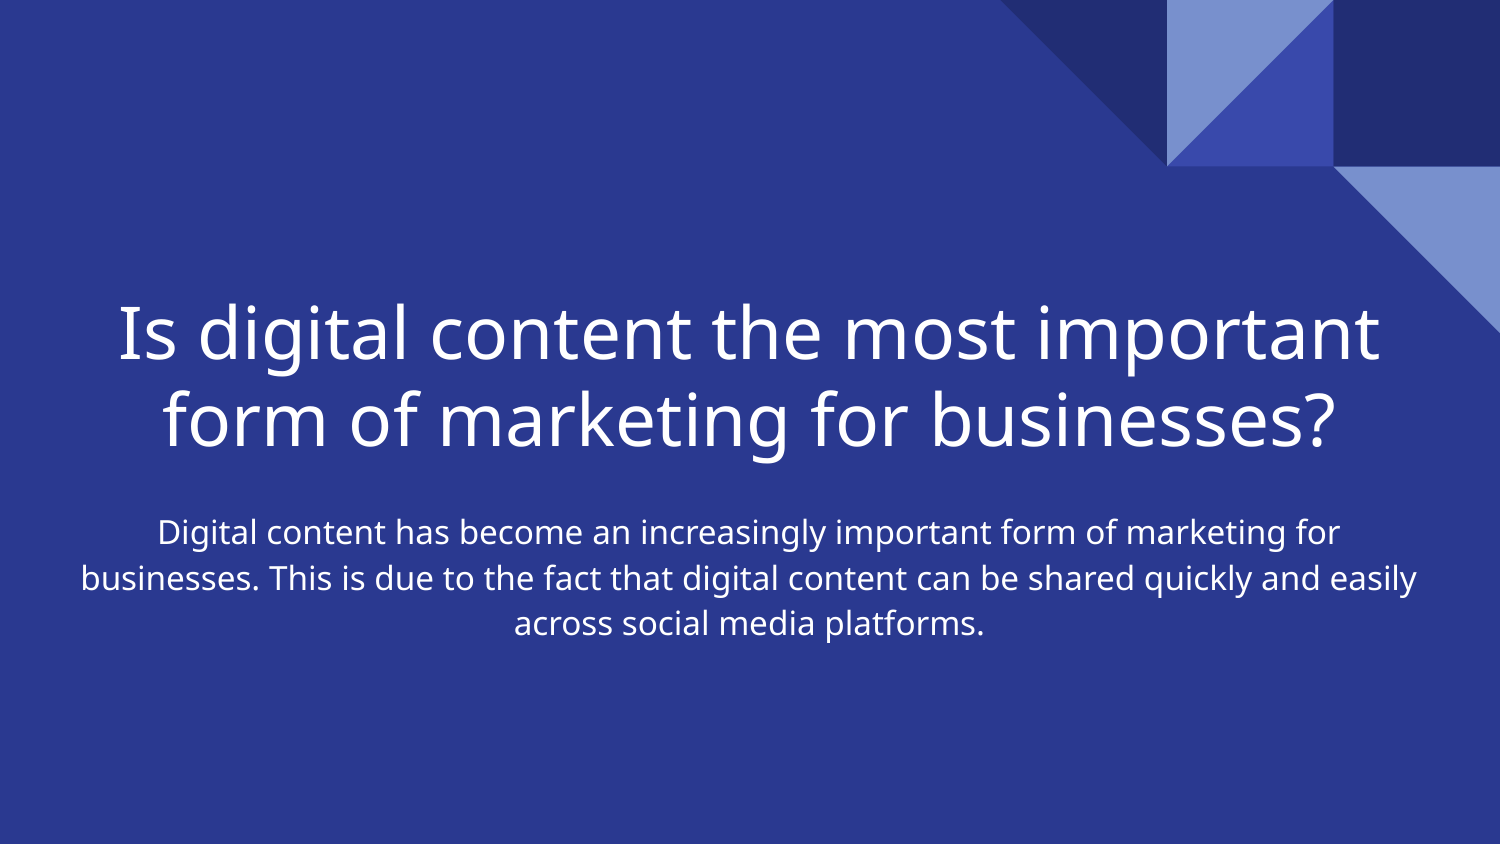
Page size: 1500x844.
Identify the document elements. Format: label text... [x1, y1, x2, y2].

list Digital content has become an increasingly important form of marketing for businesses. This is due to the fact that digital content can be shared quickly and easily across social media platforms. [51, 490, 1449, 701]
title Is digital content the most important form of marketing for businesses? [51, 143, 1449, 477]
